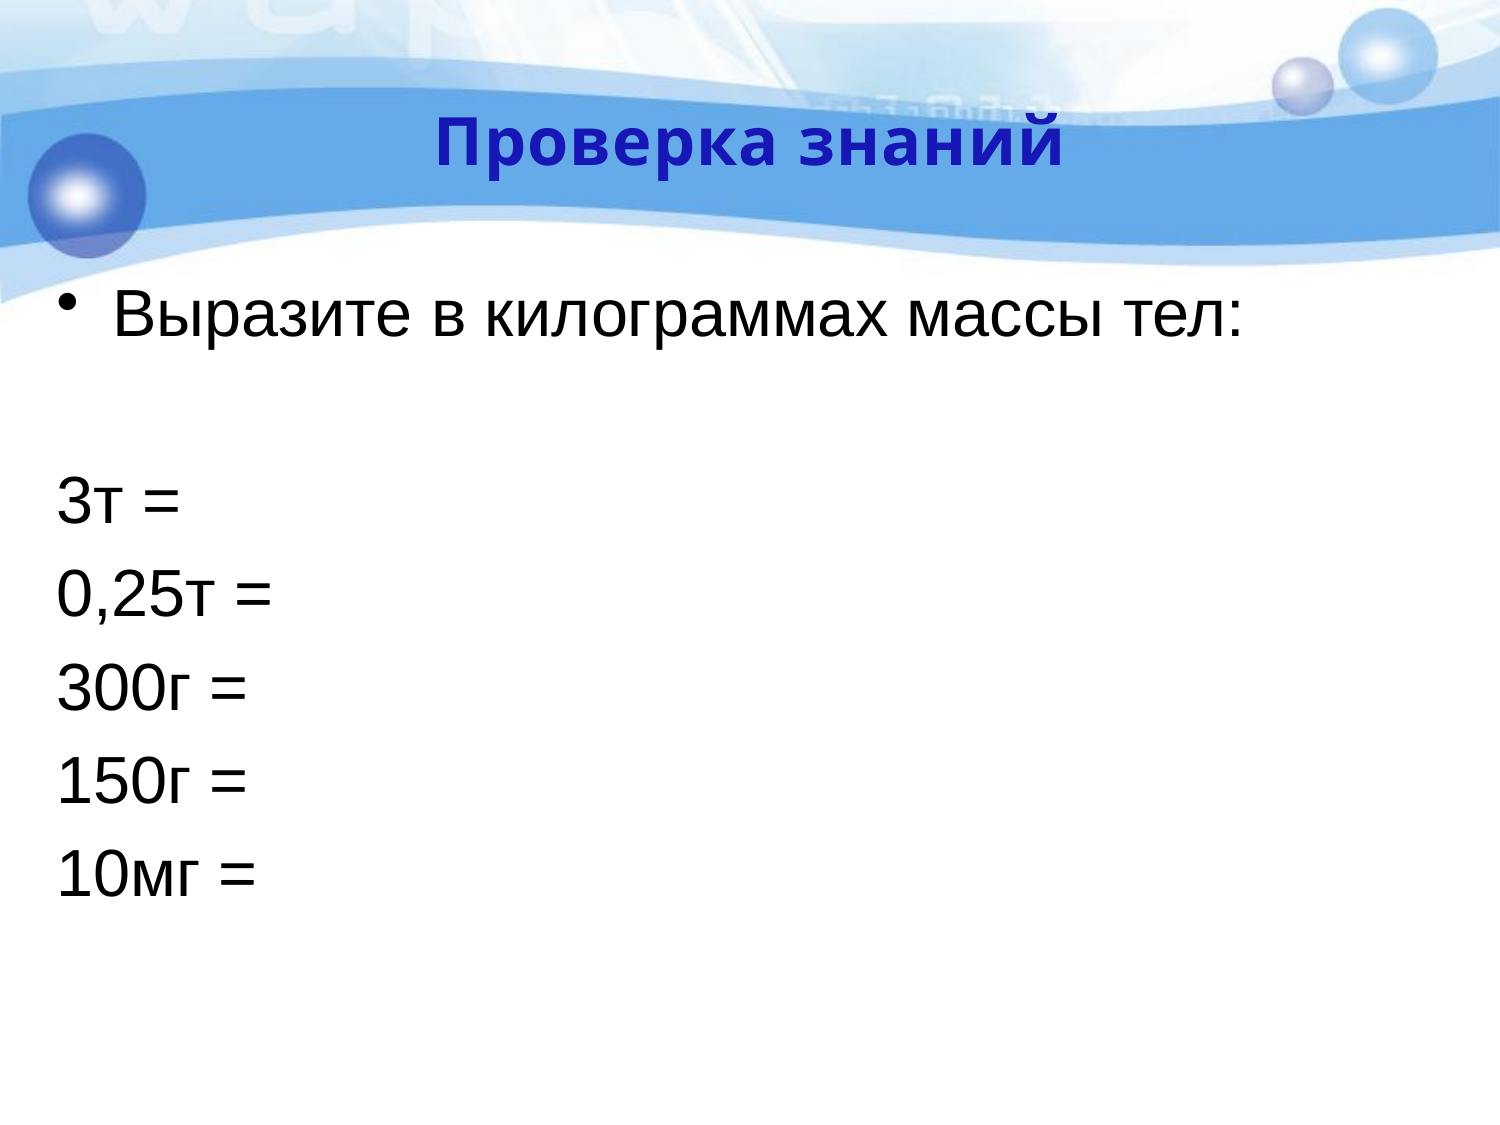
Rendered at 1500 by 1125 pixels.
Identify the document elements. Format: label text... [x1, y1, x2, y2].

list Выразите в килограммах массы тел: 3т = 0,25т = 300г = 150г = 10мг = [41, 262, 1426, 988]
picture [0, 0, 1500, 1125]
title Проверка знаний [74, 44, 1426, 233]
